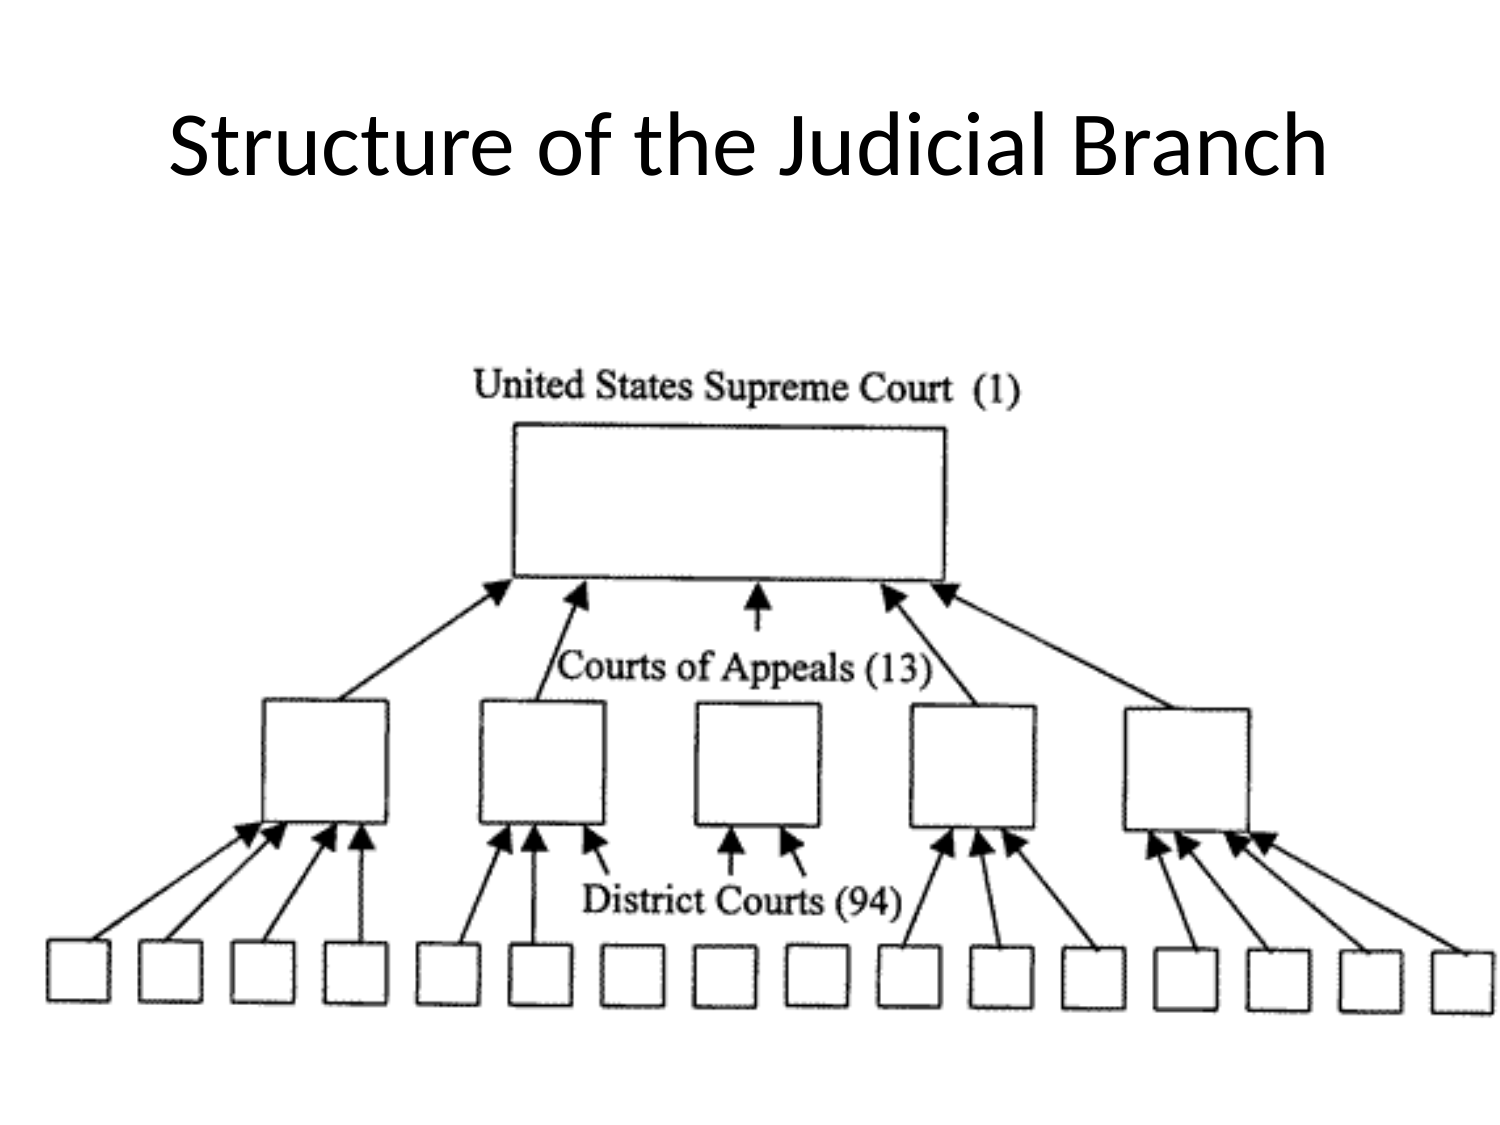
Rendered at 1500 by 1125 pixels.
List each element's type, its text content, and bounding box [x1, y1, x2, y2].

title Structure of the Judicial Branch [75, 45, 1425, 233]
picture [39, 362, 1500, 1026]
